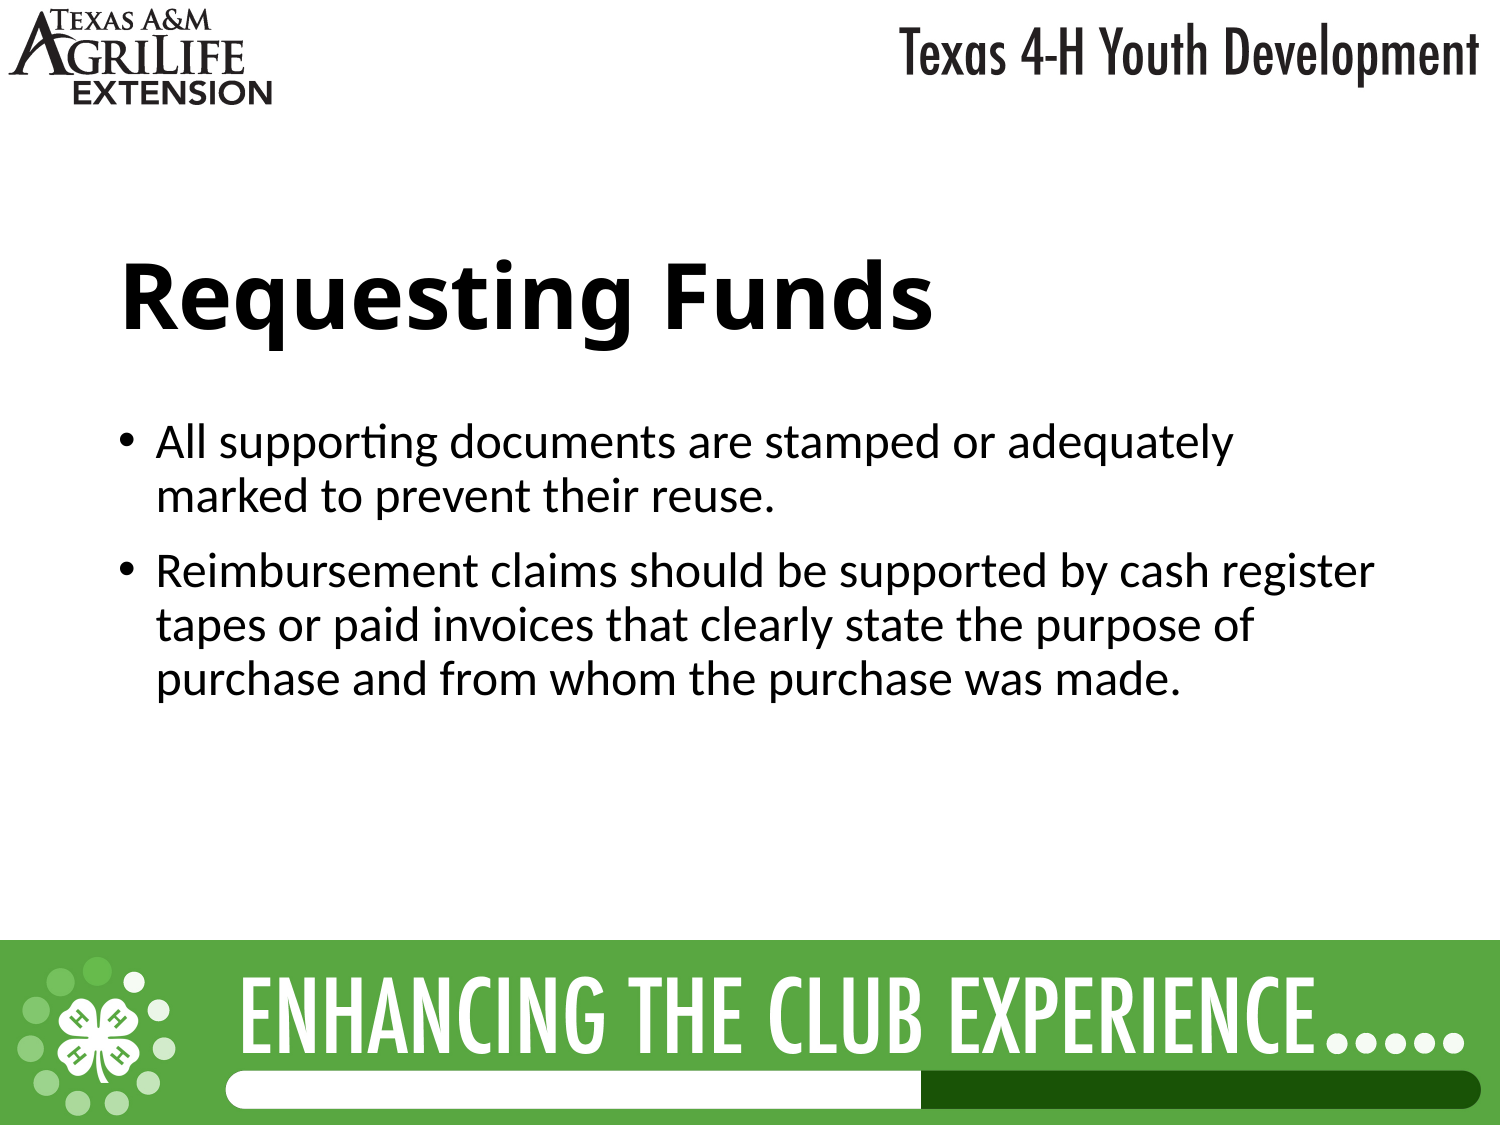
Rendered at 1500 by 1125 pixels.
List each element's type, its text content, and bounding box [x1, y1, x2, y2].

list All supporting documents are stamped or adequately marked to prevent their reuse. Reimbursement claims should be supported by cash register tapes or paid invoices that clearly state the purpose of purchase and from whom the purchase was made. [103, 408, 1397, 1014]
title Requesting Funds [103, 190, 1397, 408]
picture [0, 0, 1500, 1125]
